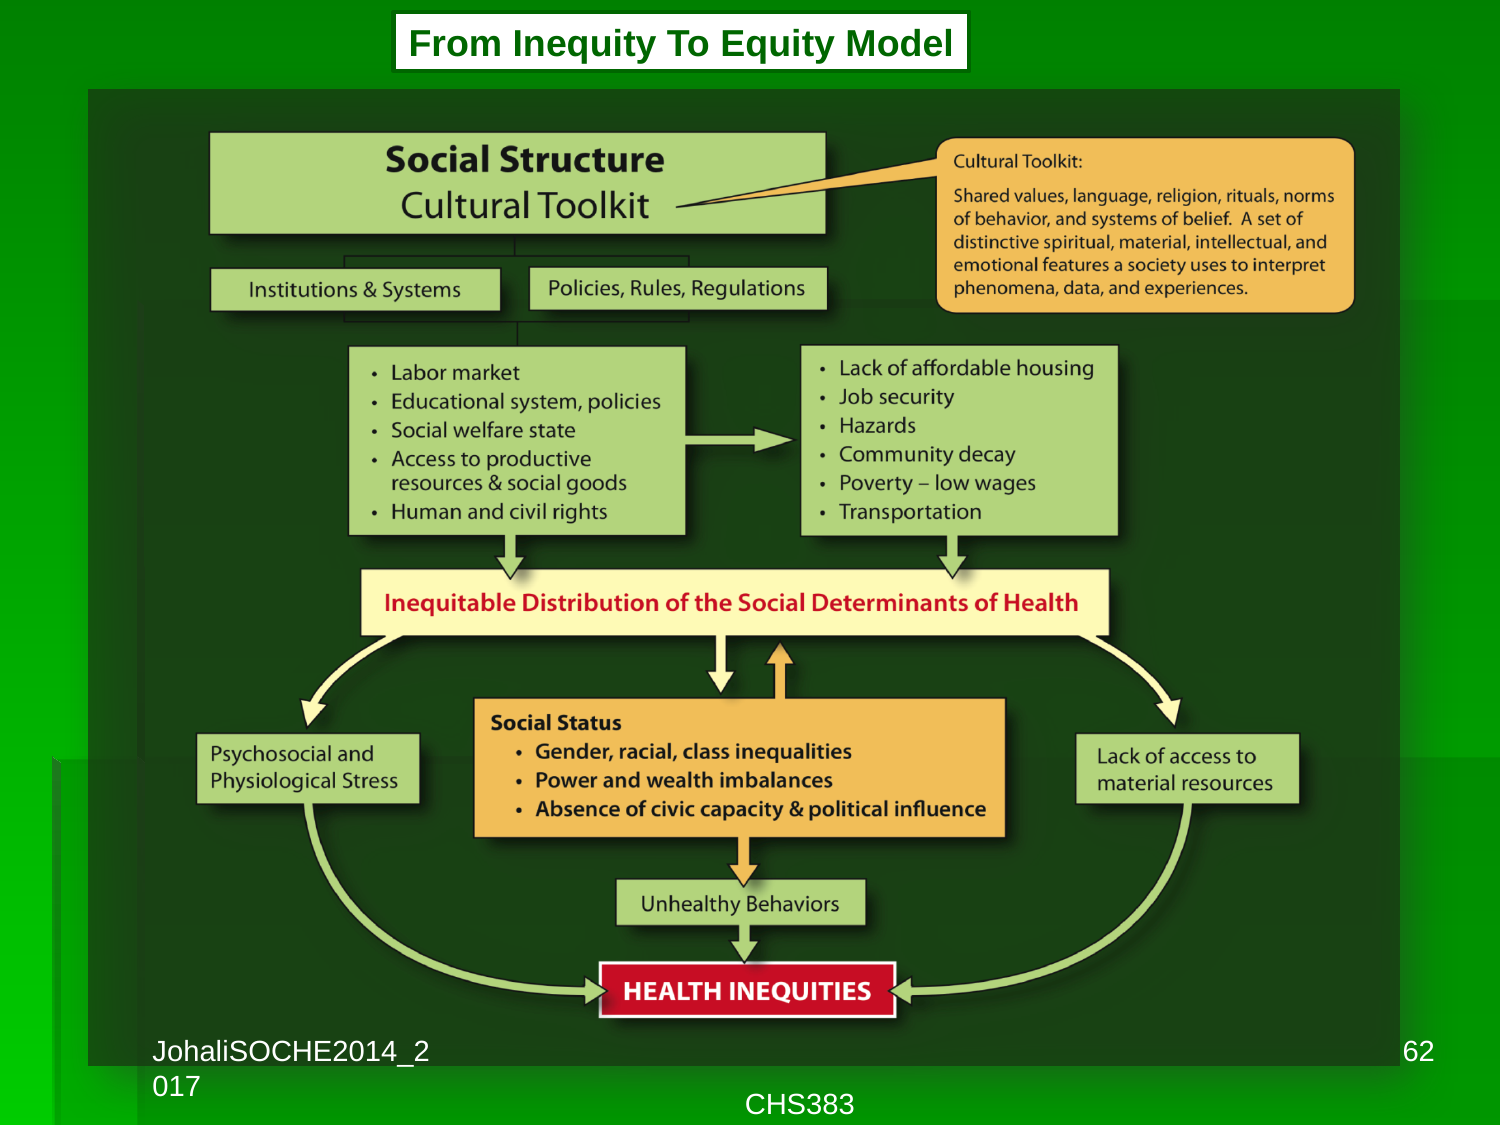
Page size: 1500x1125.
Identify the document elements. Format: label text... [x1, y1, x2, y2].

picture [88, 89, 1400, 1067]
footer CHS383 [562, 1077, 1038, 1125]
slide_number JohaliSOCHE2014_2017 [137, 1074, 450, 1103]
text_box From Inequity To Equity Model [391, 10, 971, 73]
slide_number 62 [1137, 1024, 1451, 1103]
